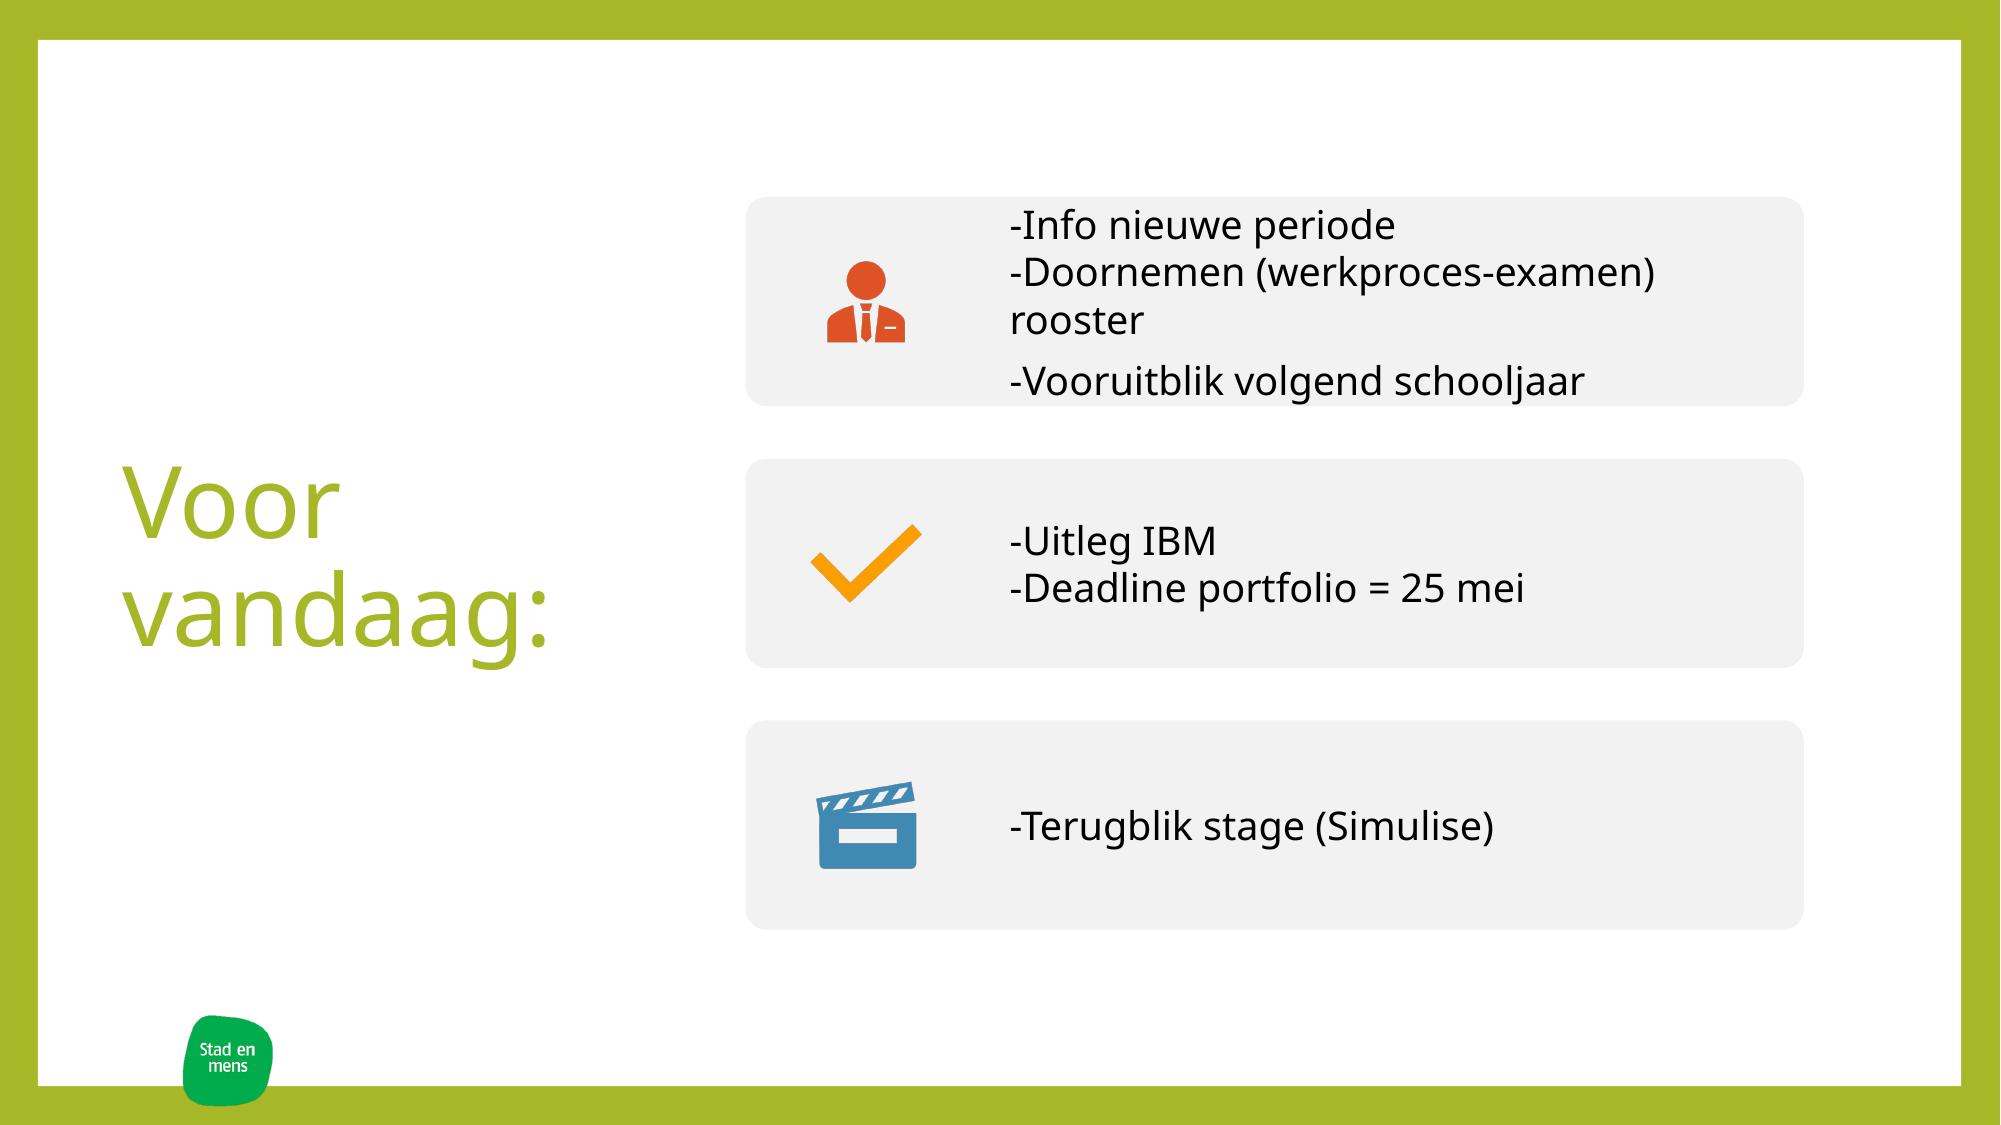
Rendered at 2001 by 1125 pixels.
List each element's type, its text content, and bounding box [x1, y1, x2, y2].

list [745, 196, 1805, 931]
picture [179, 1020, 273, 1110]
title Voor vandaag: [107, 99, 659, 1020]
